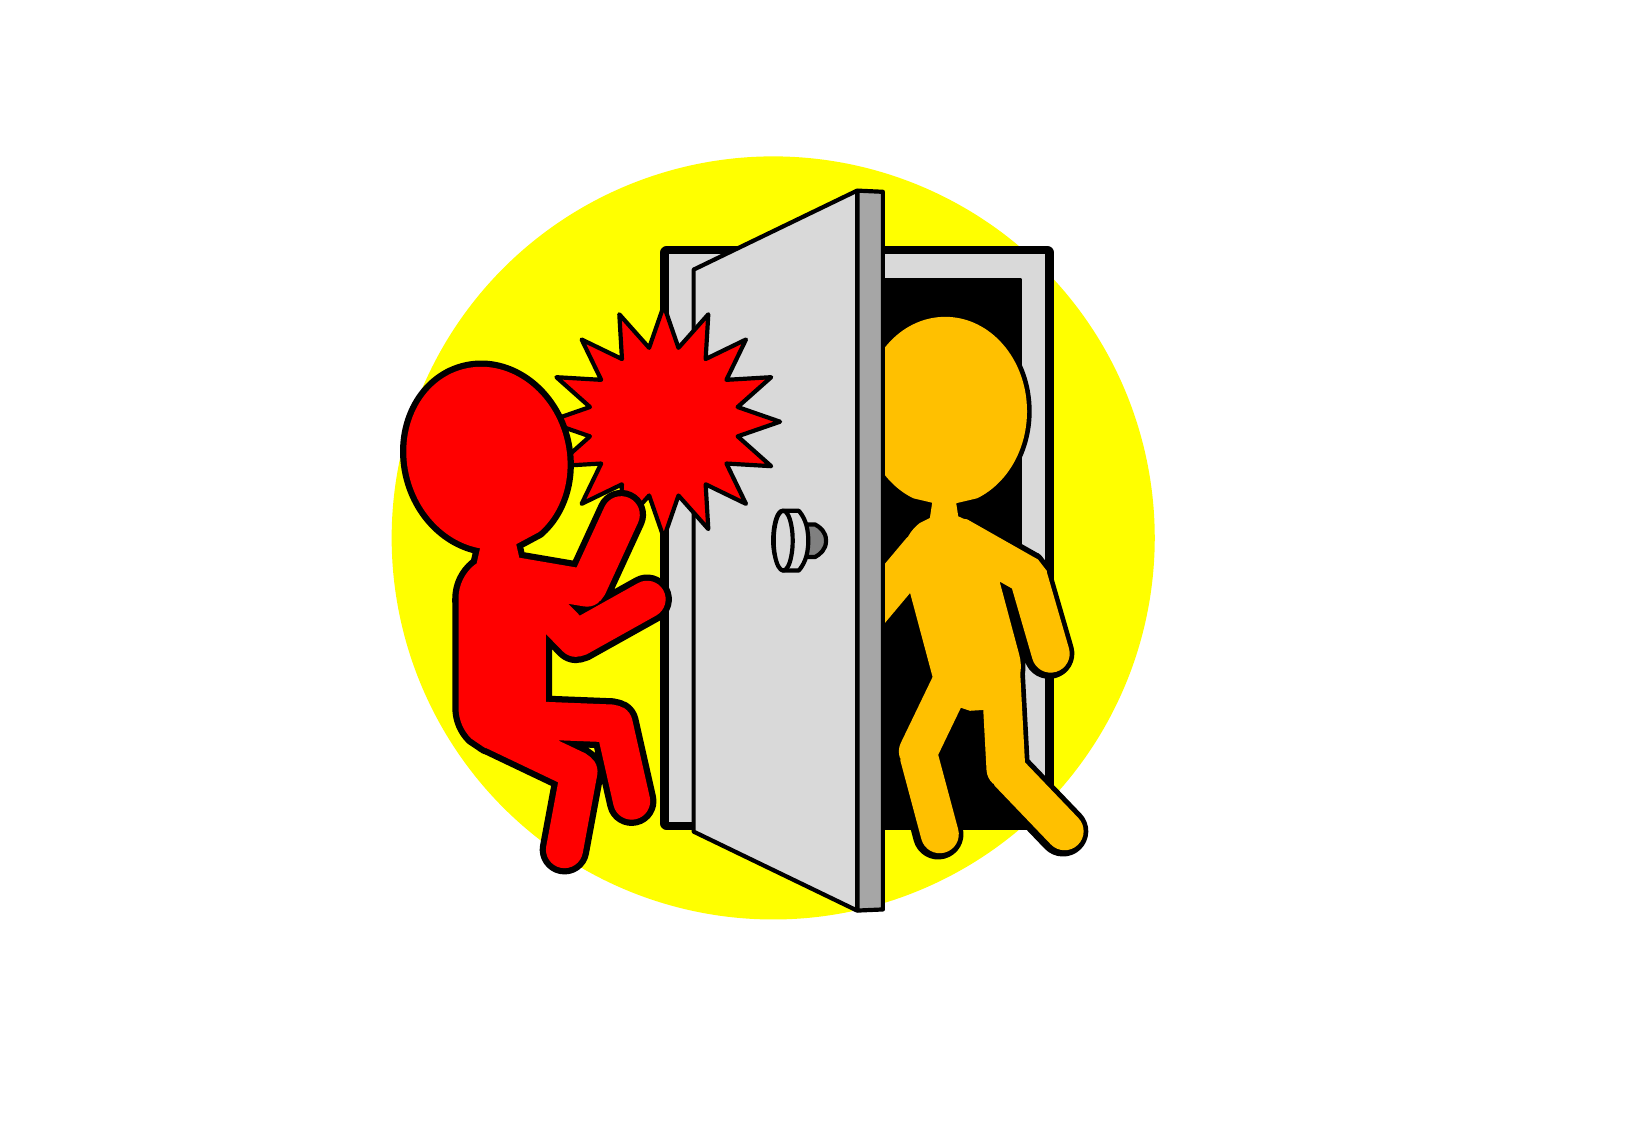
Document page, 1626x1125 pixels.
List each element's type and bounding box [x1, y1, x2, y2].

text_box [391, 156, 1155, 920]
